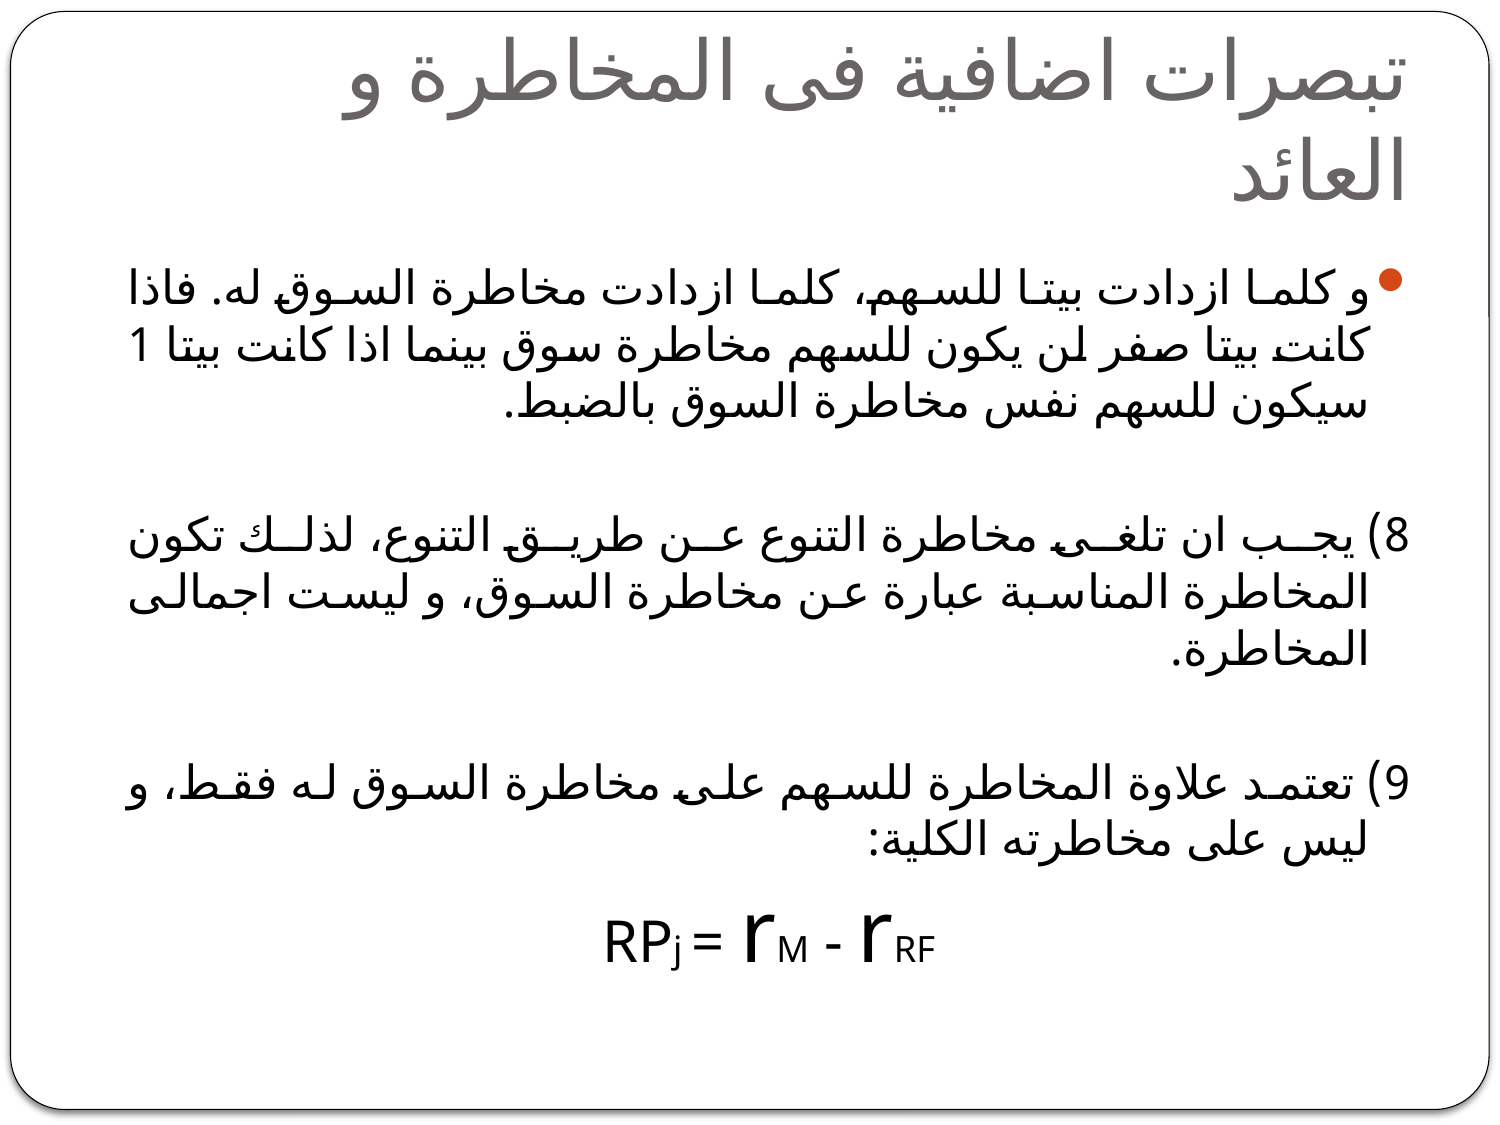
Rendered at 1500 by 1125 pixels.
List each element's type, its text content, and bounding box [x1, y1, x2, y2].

list و كلما ازدادت بيتا للسهم، كلما ازدادت مخاطرة السوق له. فاذا كانت بيتا صفر لن يكون للسهم مخاطرة سوق بينما اذا كانت بيتا 1 سيكون للسهم نفس مخاطرة السوق بالضبط. 8) يجب ان تلغى مخاطرة التنوع عن طريق التنوع، لذلك تكون المخاطرة المناسبة عبارة عن مخاطرة السوق، و ليست اجمالى المخاطرة. 9) تعتمد علاوة المخاطرة للسهم على مخاطرة السوق له فقط، و ليس على مخاطرته الكلية: RPj = rM - rRF [112, 249, 1425, 988]
title تبصرات اضافية فى المخاطرة و العائد [150, 45, 1425, 233]
